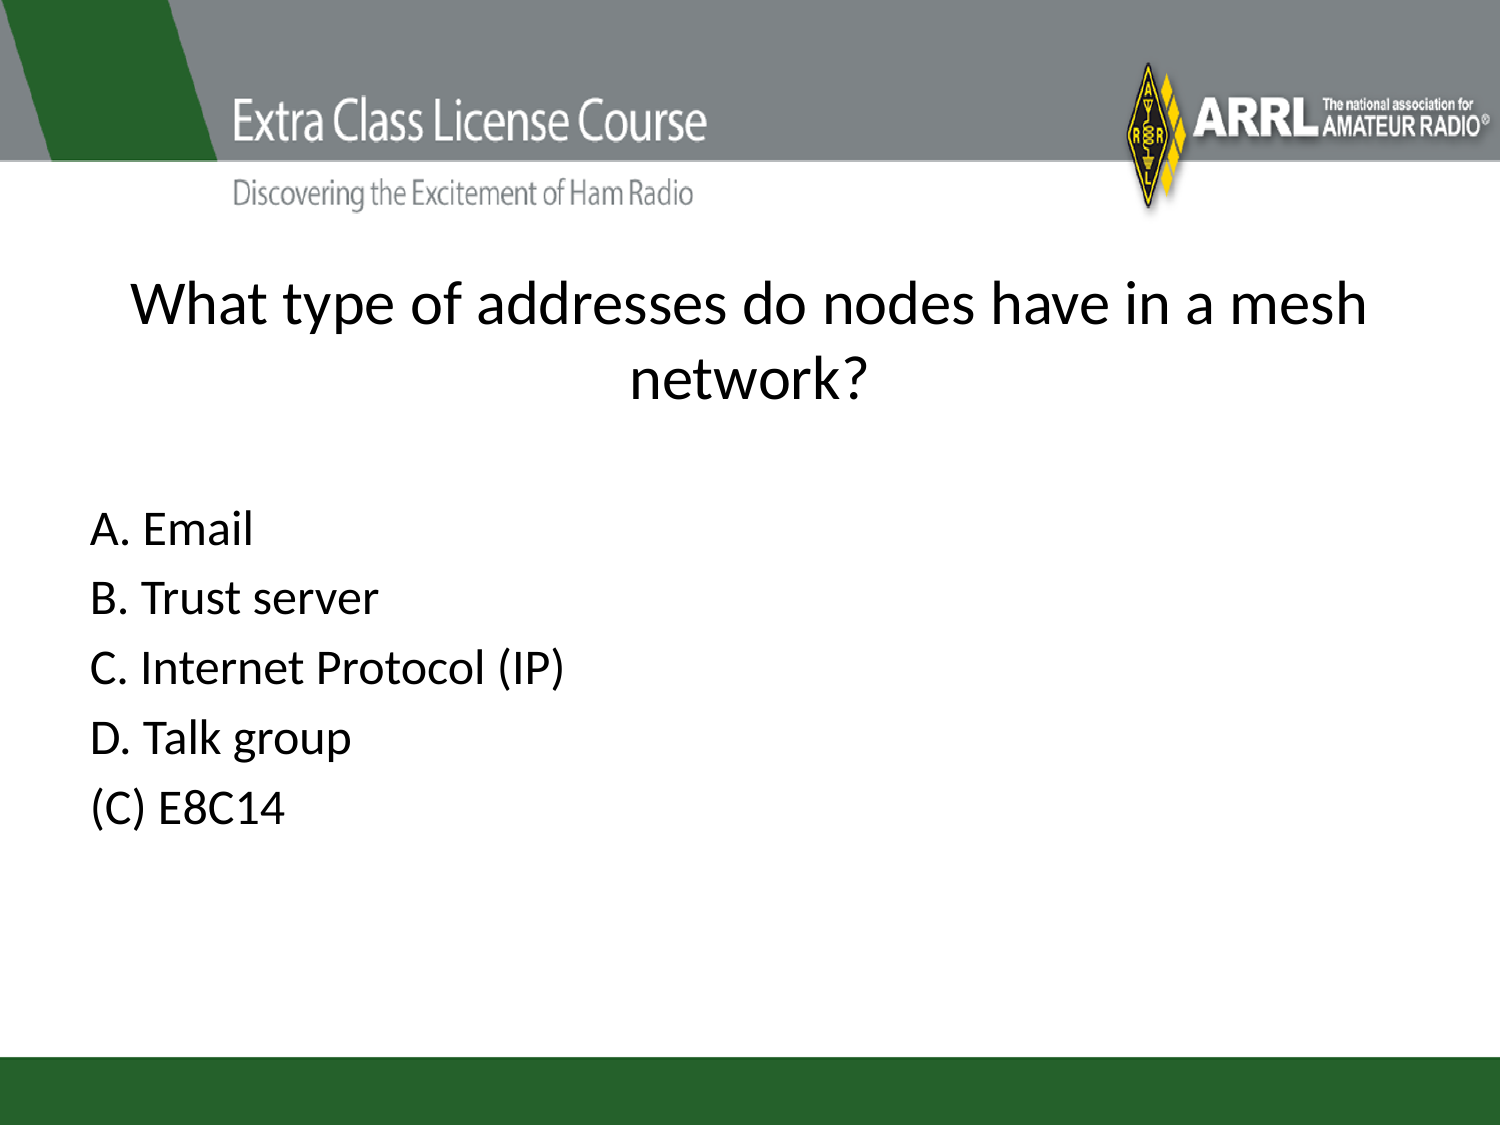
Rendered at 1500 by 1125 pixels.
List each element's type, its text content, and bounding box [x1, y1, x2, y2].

title What type of addresses do nodes have in a mesh network? [75, 254, 1425, 435]
picture [0, 0, 1500, 1125]
list A. Email B. Trust server C. Internet Protocol (IP) D. Talk group (C) E8C14 [75, 487, 1425, 1005]
